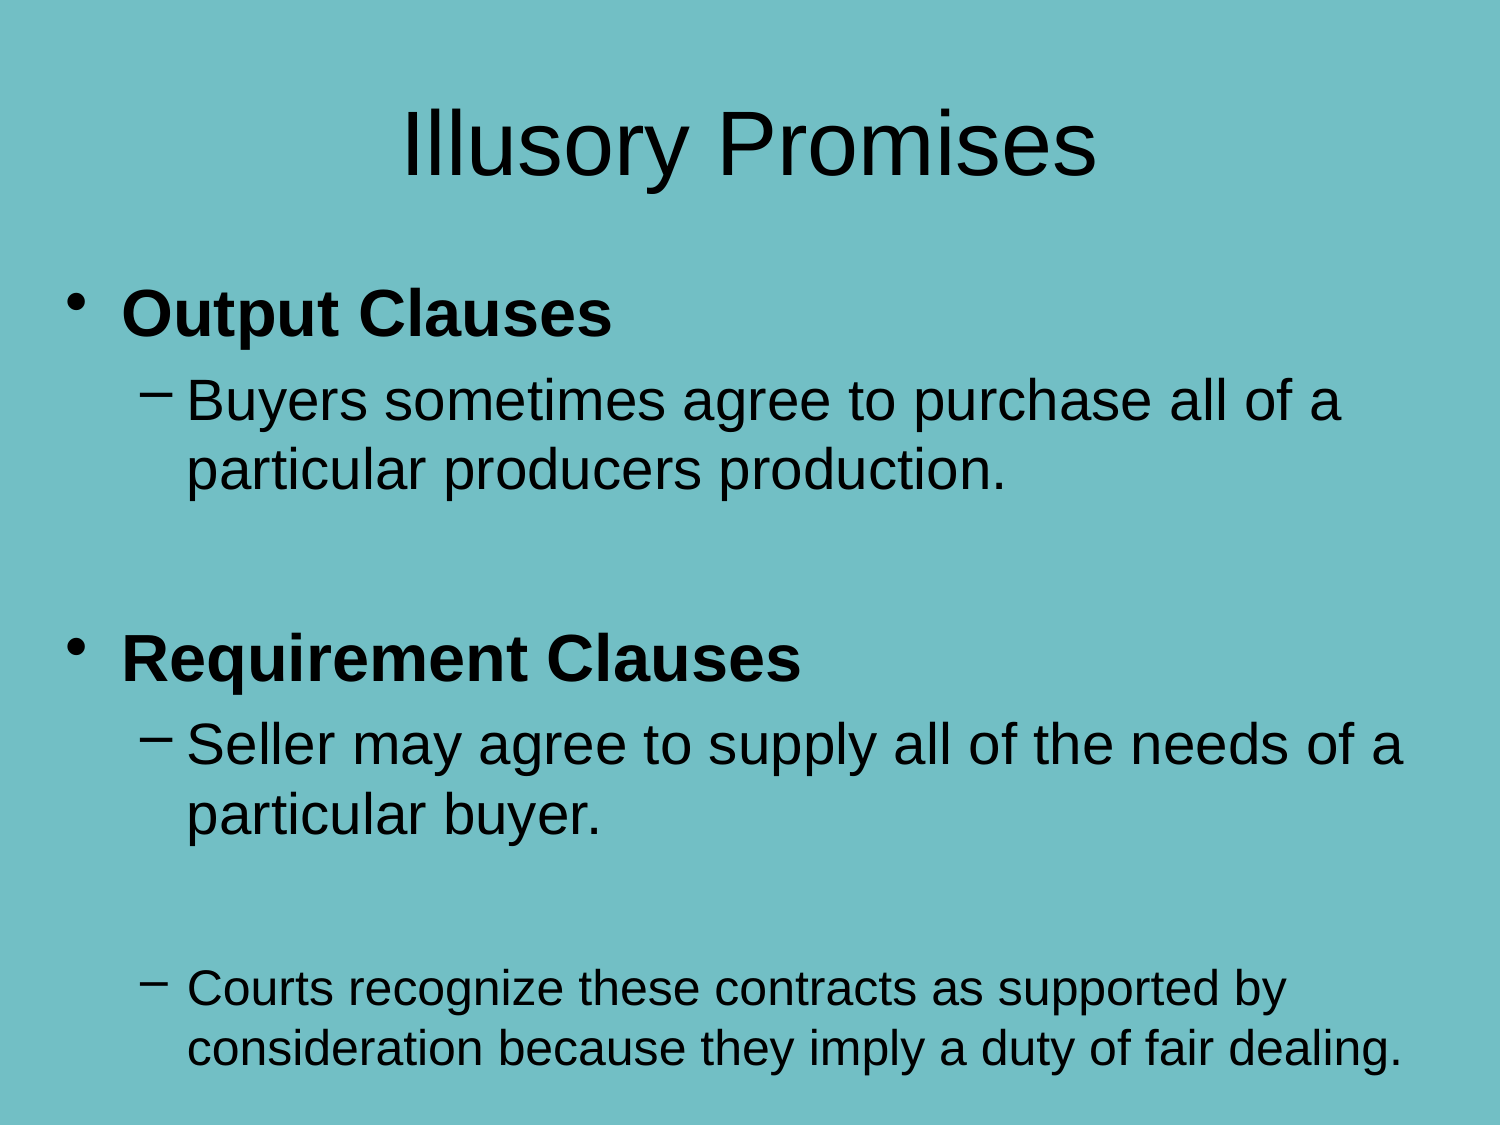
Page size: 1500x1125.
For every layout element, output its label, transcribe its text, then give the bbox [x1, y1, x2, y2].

list Output Clauses Buyers sometimes agree to purchase all of a particular producers production. Requirement Clauses Seller may agree to supply all of the needs of a particular buyer. Courts recognize these contracts as supported by consideration because they imply a duty of fair dealing. [49, 262, 1463, 1006]
title Illusory Promises [74, 44, 1426, 233]
